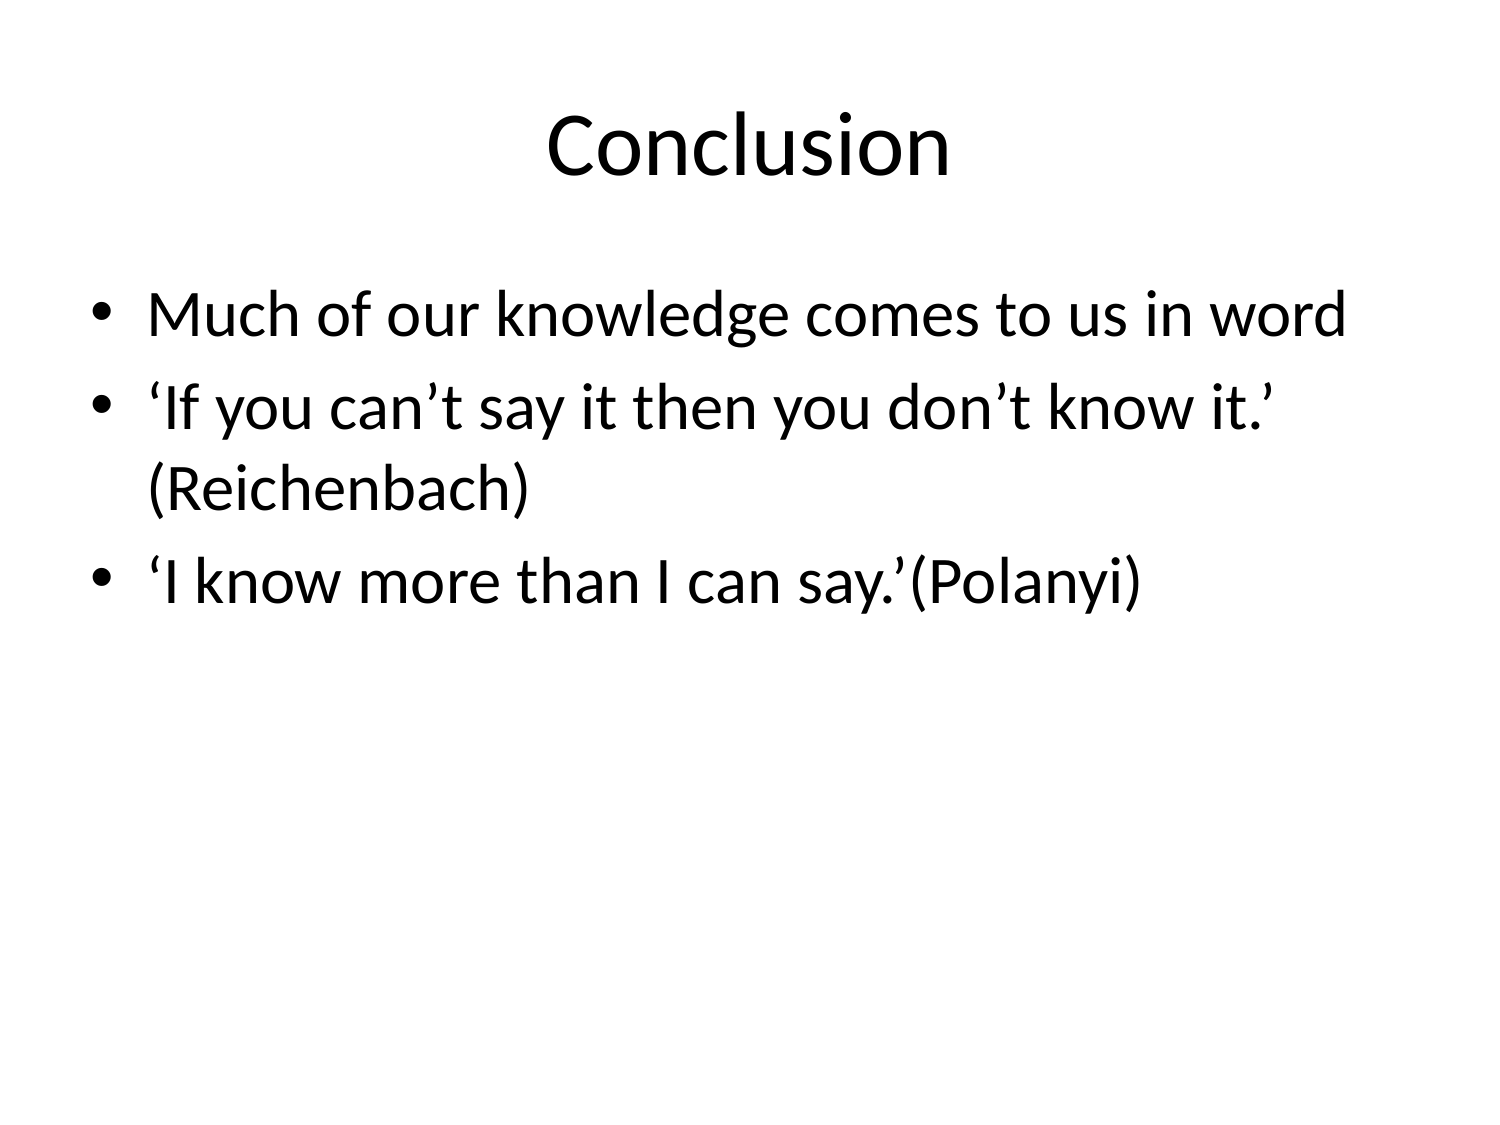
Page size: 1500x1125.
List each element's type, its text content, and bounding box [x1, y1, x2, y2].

list Much of our knowledge comes to us in word ‘If you can’t say it then you don’t know it.’ (Reichenbach) ‘I know more than I can say.’(Polanyi) [75, 262, 1425, 1005]
title Conclusion [75, 45, 1425, 233]
